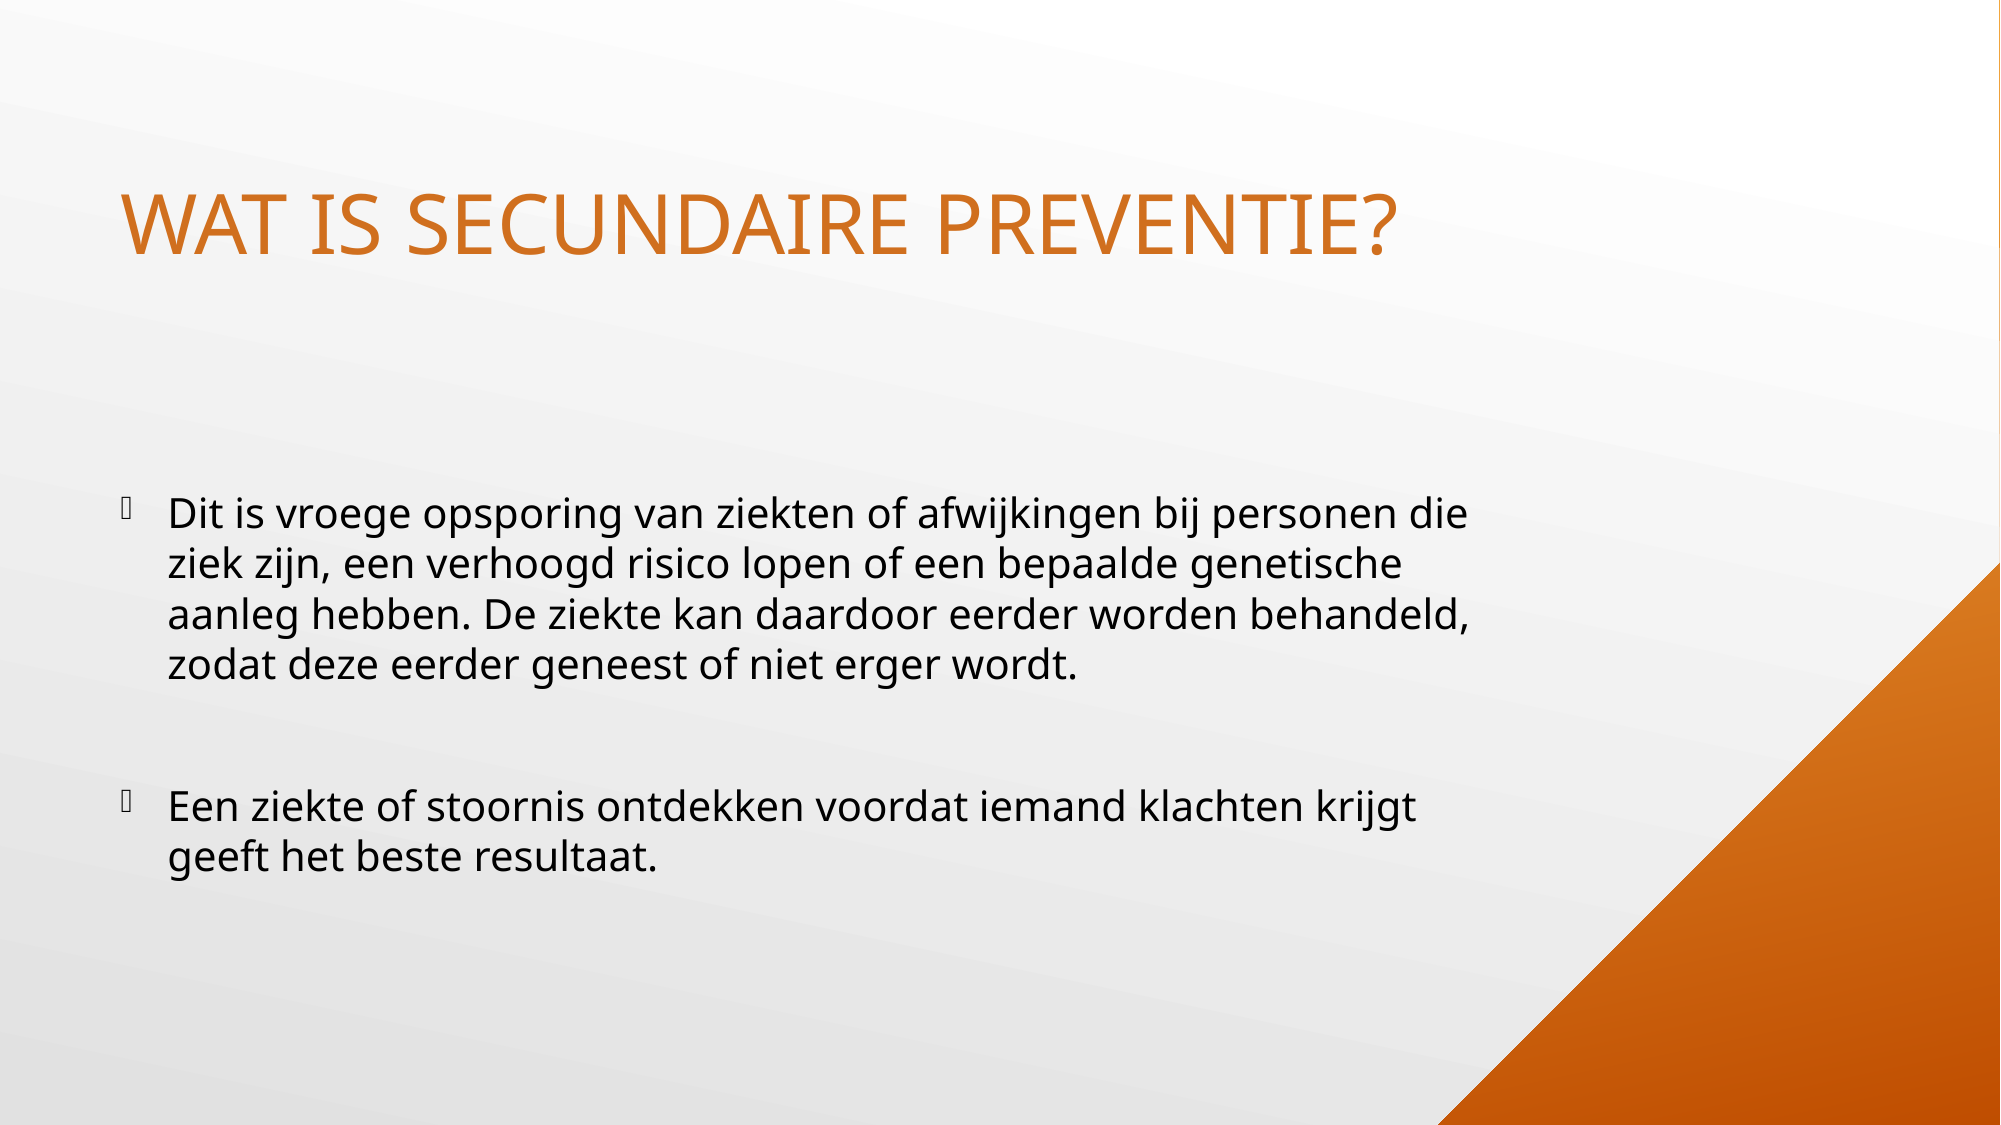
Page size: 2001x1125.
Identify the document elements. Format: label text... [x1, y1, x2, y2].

text_box [1440, 565, 2000, 1125]
text_box [0, 0, 2000, 1125]
list Dit is vroege opsporing van ziekten of afwijkingen bij personen die ziek zijn, een verhoogd risico lopen of een bepaalde genetische aanleg hebben. De ziekte kan daardoor eerder worden behandeld, zodat deze eerder geneest of niet erger wordt. Een ziekte of stoornis ontdekken voordat iemand klachten krijgt geeft het beste resultaat. [105, 389, 1506, 1048]
title Wat is secundaire preventie? [105, 97, 1506, 345]
